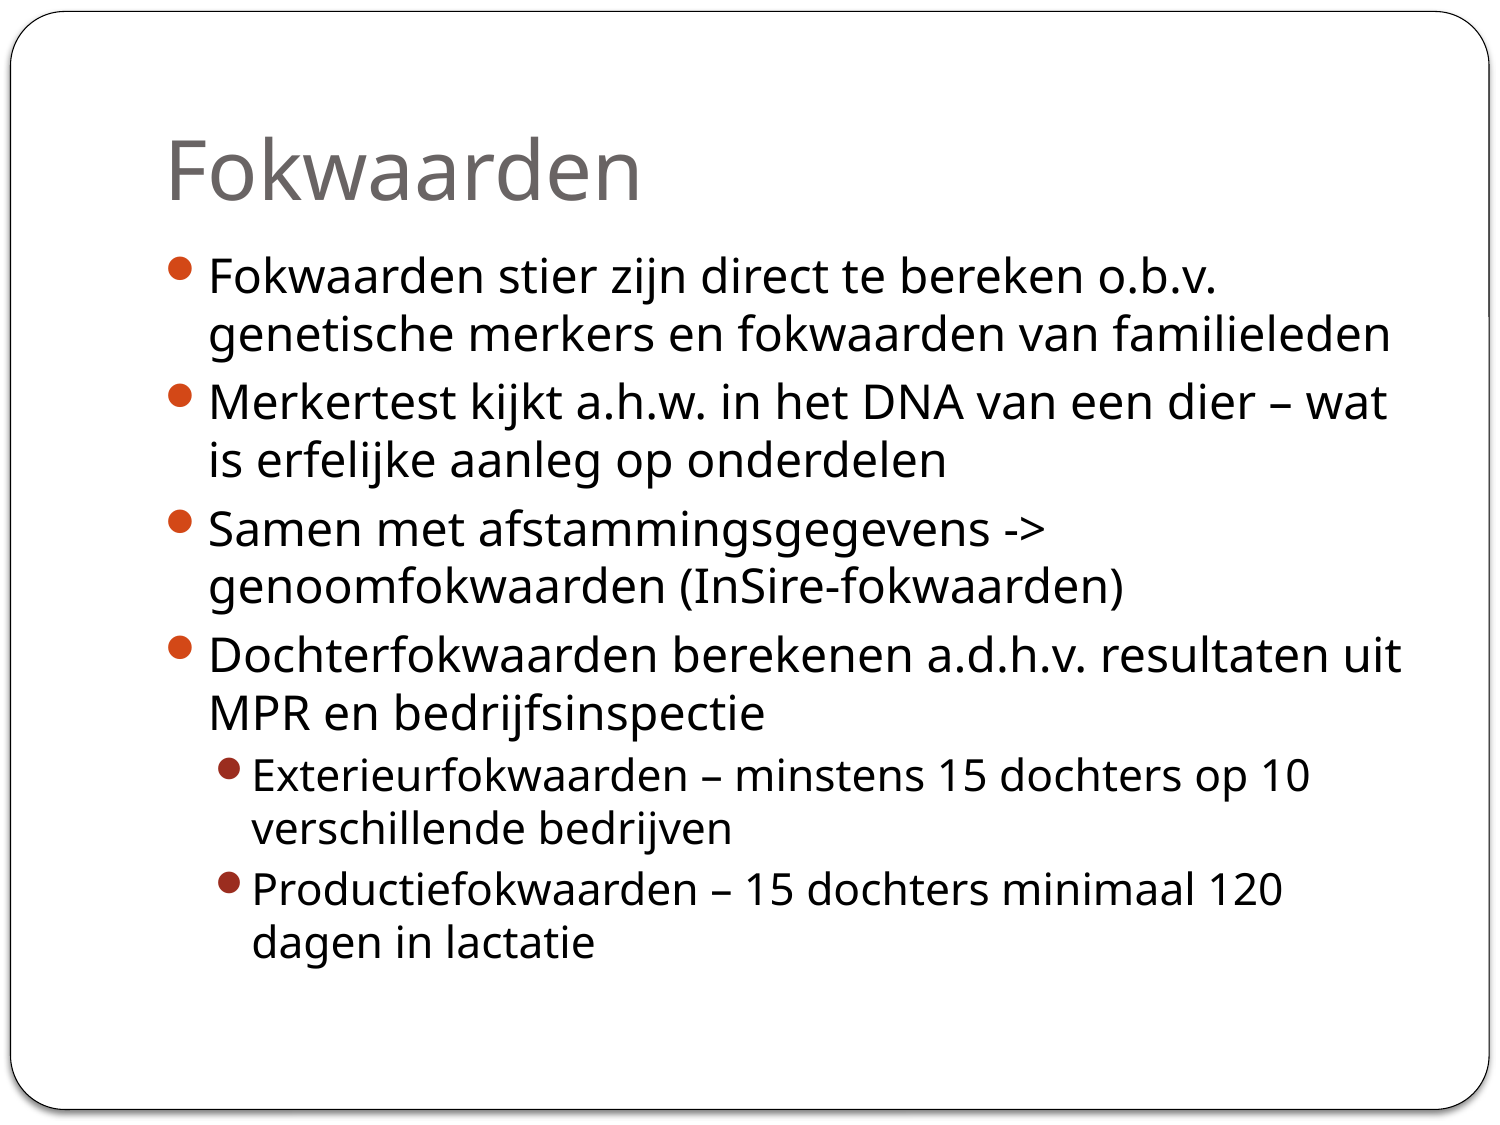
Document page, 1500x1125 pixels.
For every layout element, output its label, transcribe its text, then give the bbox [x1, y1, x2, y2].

list Fokwaarden stier zijn direct te bereken o.b.v. genetische merkers en fokwaarden van familieleden Merkertest kijkt a.h.w. in het DNA van een dier – wat is erfelijke aanleg op onderdelen Samen met afstammingsgegevens -> genoomfokwaarden (InSire-fokwaarden) Dochterfokwaarden berekenen a.d.h.v. resultaten uit MPR en bedrijfsinspectie Exterieurfokwaarden – minstens 15 dochters op 10 verschillende bedrijven Productiefokwaarden – 15 dochters minimaal 120 dagen in lactatie [150, 237, 1425, 988]
title Fokwaarden [150, 45, 1425, 233]
